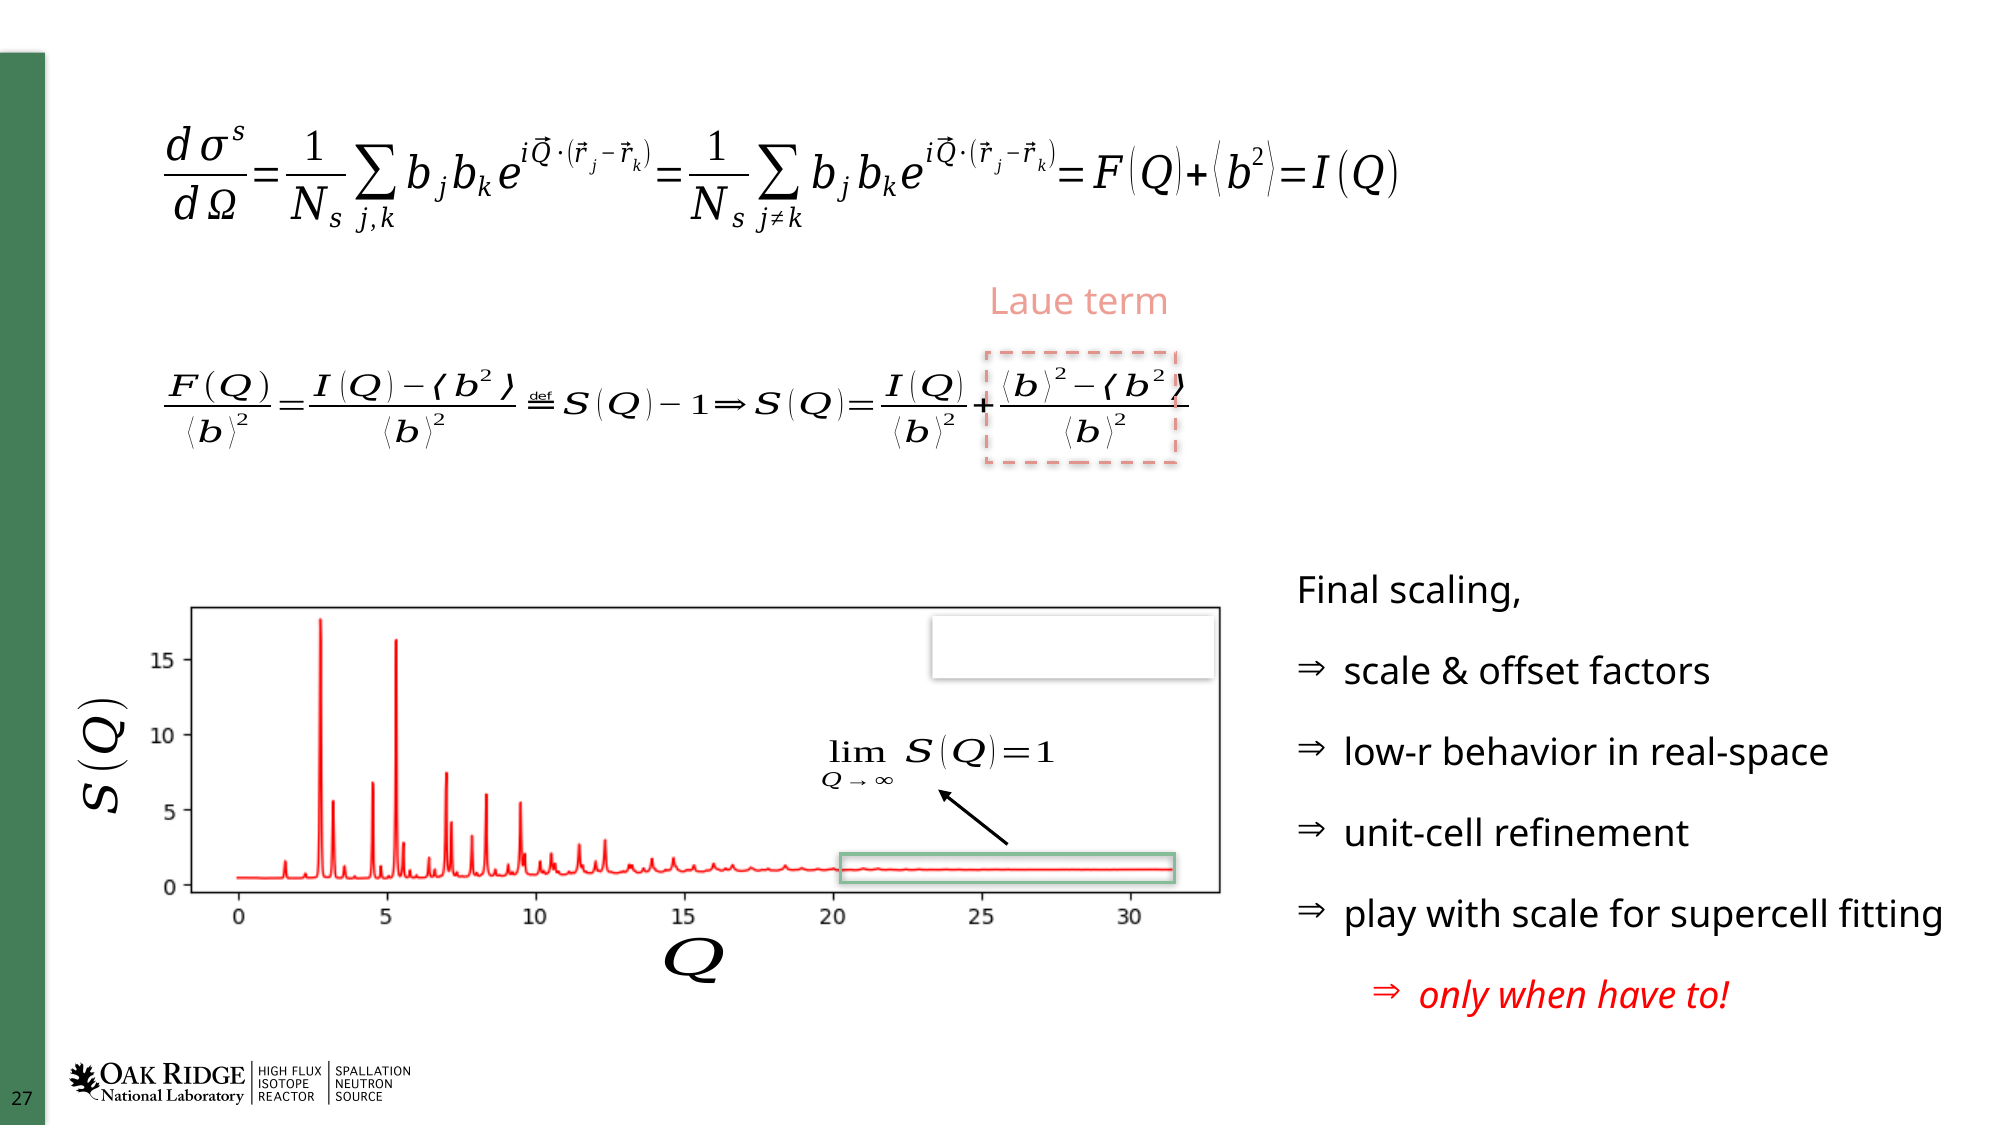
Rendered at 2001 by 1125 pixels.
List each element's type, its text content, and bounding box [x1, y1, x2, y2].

text_box Final scaling, scale & offset factors low-r behavior in real-space unit-cell refinement play with scale for supercell fitting only when have to! [1281, 563, 1960, 1024]
picture [66, 1058, 413, 1108]
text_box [73, 579, 1242, 988]
text_box [986, 352, 1176, 463]
text_box Laue term [974, 274, 1197, 330]
